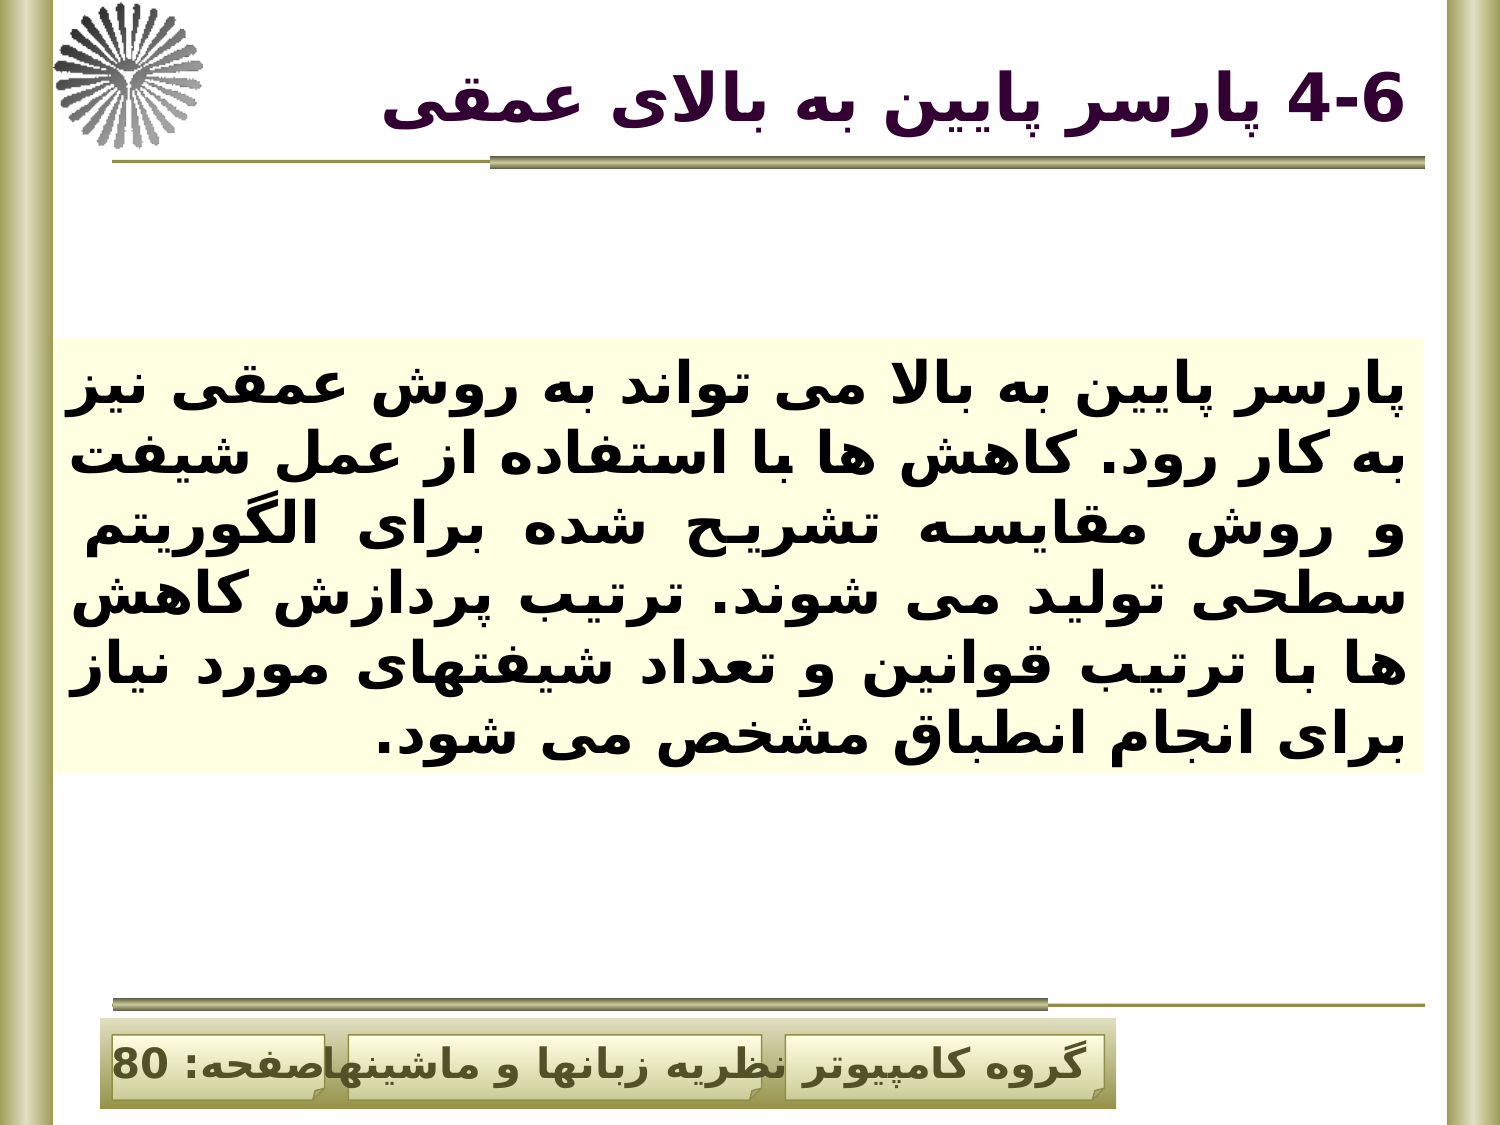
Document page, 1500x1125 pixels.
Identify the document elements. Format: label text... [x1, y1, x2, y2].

title 4-6 پارسر پایین به بالای عمقی [147, 42, 1423, 147]
text_box پارسر پایین به بالا می تواند به روش عمقی نیز به کار رود. کاهش ها با استفاده از عمل شیفت و روش مقایسه تشریح شده برای الگوریتم سطحی تولید می شوند. ترتیب پردازش کاهش ها با ترتیب قوانین و تعداد شیفتهای مورد نیاز برای انجام انطباق مشخص می شود. [53, 337, 1424, 774]
